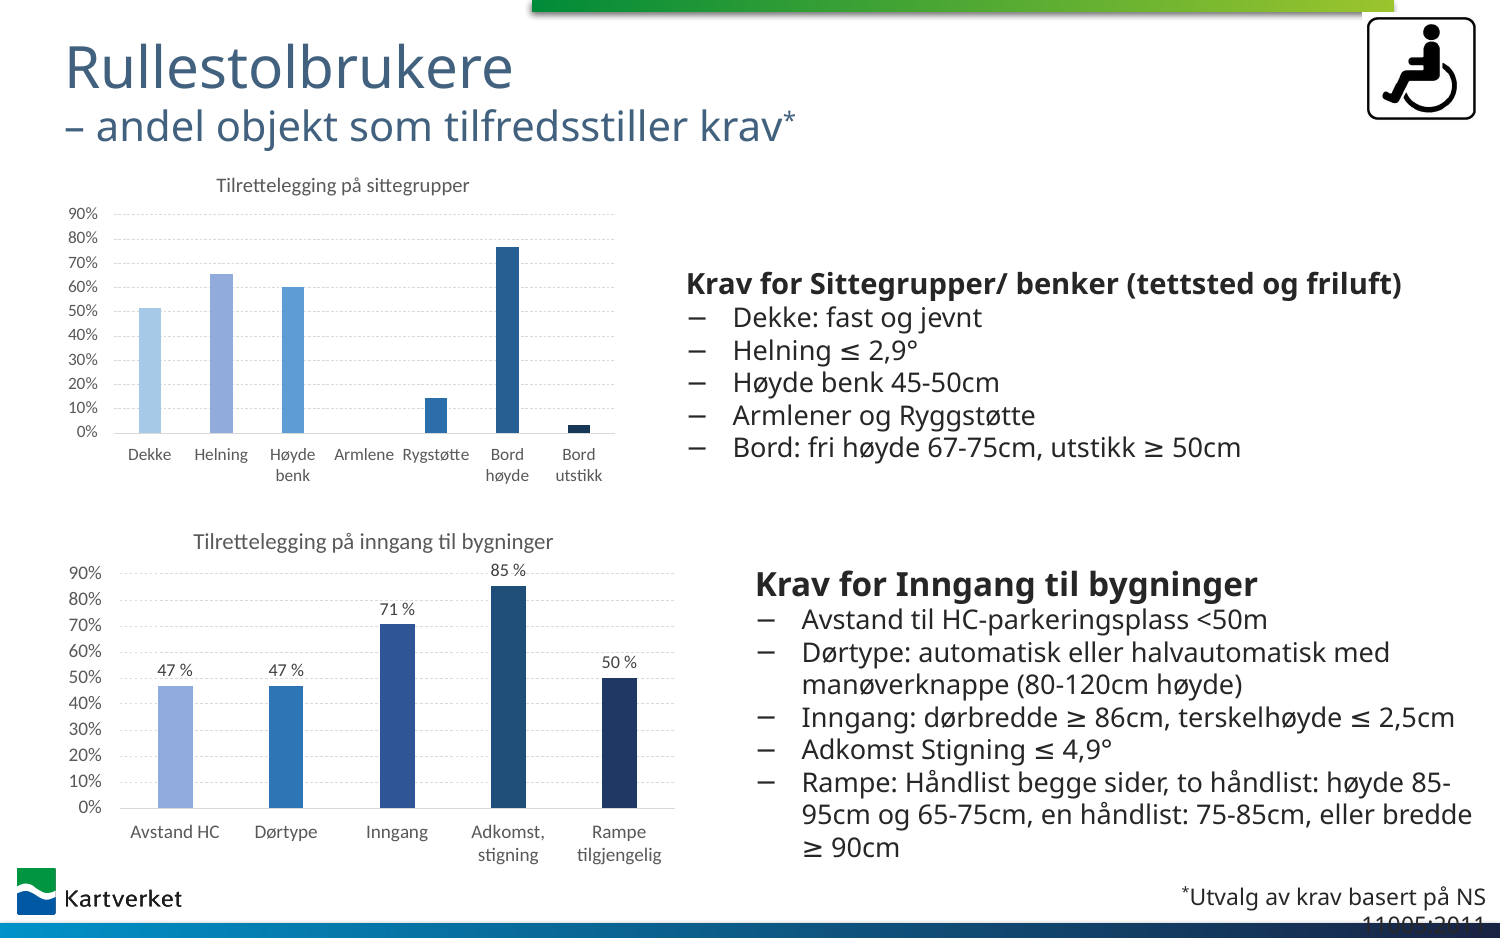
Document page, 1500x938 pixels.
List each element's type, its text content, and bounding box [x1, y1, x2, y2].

text_box Rullestolbrukere – andel objekt som tilfredsstiller krav* [49, 25, 1431, 158]
text_box Krav for Inngang til bygninger Avstand til HC-parkeringsplass <50m Dørtype: automatisk eller halvautomatisk med manøverknappe (80-120cm høyde) Inngang: dørbredde ≥ 86cm, terskelhøyde ≤ 2,5cm Adkomst Stigning ≤ 4,9° Rampe: Håndlist begge sider, to håndlist: høyde 85-95cm og 65-75cm, en håndlist: 75-85cm, eller bredde ≥ 90cm [740, 555, 1491, 870]
picture [62, 166, 625, 492]
picture [1362, 12, 1481, 126]
text_box Krav for Sittegrupper/ benker (tettsted og friluft) Dekke: fast og jevnt Helning ≤ 2,9° Høyde benk 45-50cm Armlener og Ryggstøtte Bord: fri høyde 67-75cm, utstikk ≥ 50cm [670, 258, 1418, 471]
text_box *Utvalg av krav basert på NS 11005:2011 [1068, 873, 1500, 938]
picture [62, 520, 686, 874]
